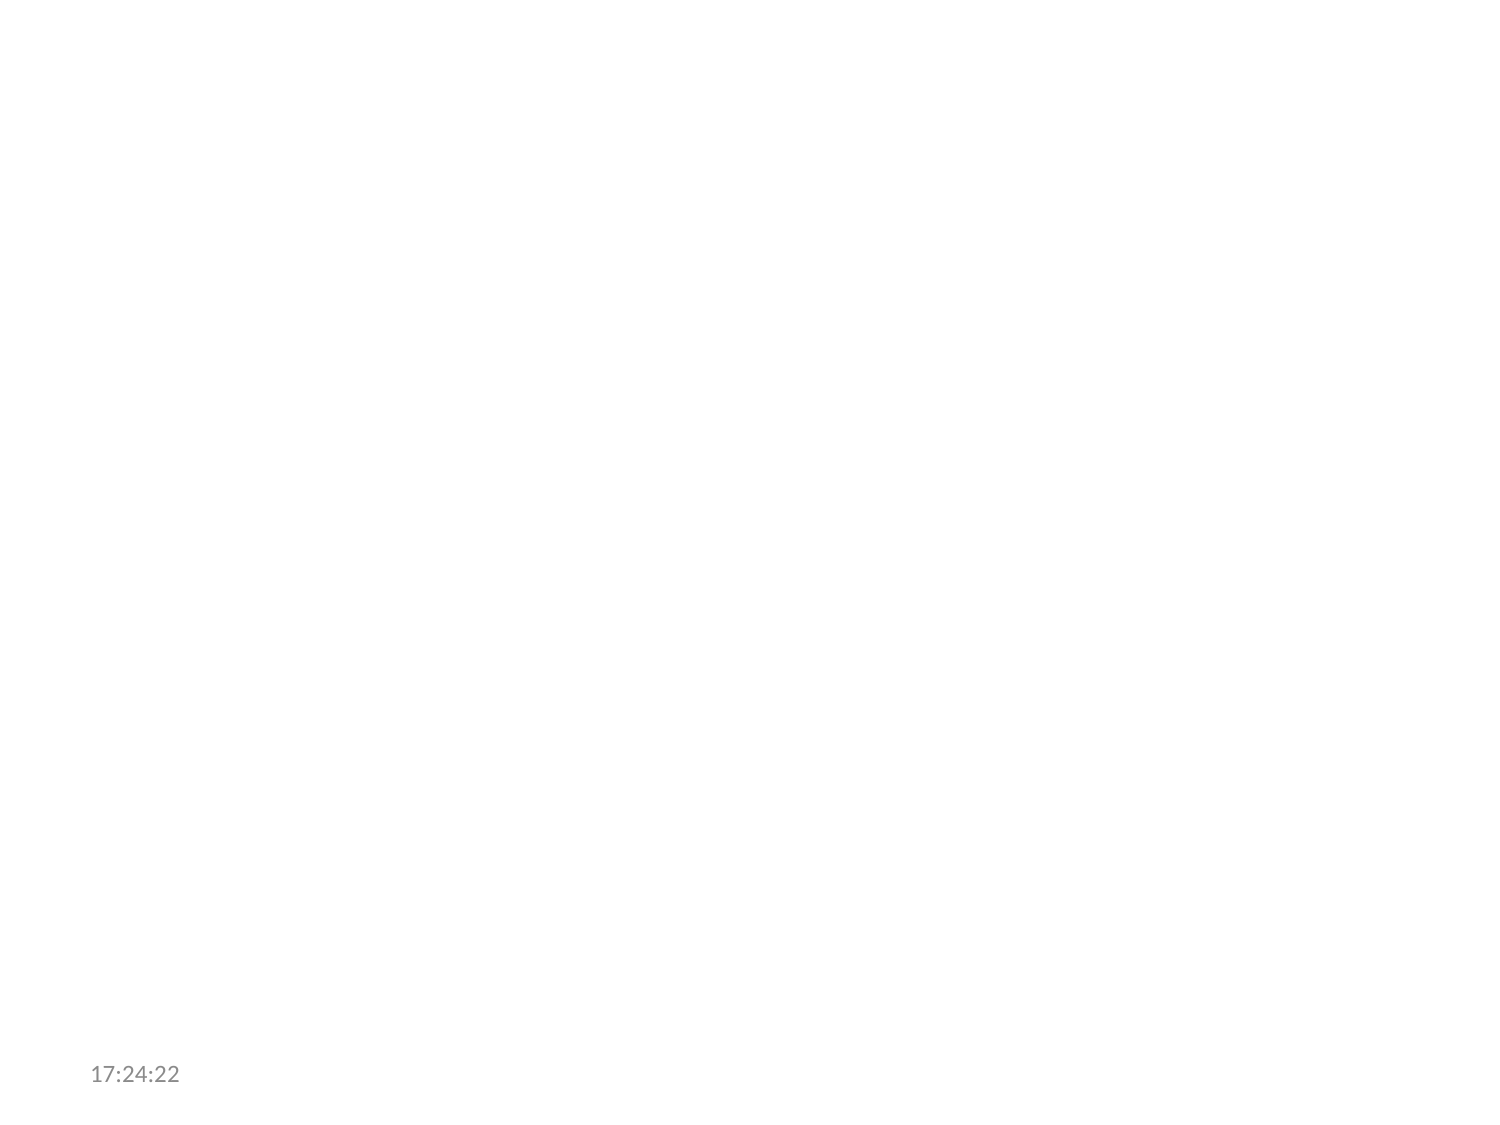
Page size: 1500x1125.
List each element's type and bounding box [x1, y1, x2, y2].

slide_number [75, 1042, 425, 1103]
